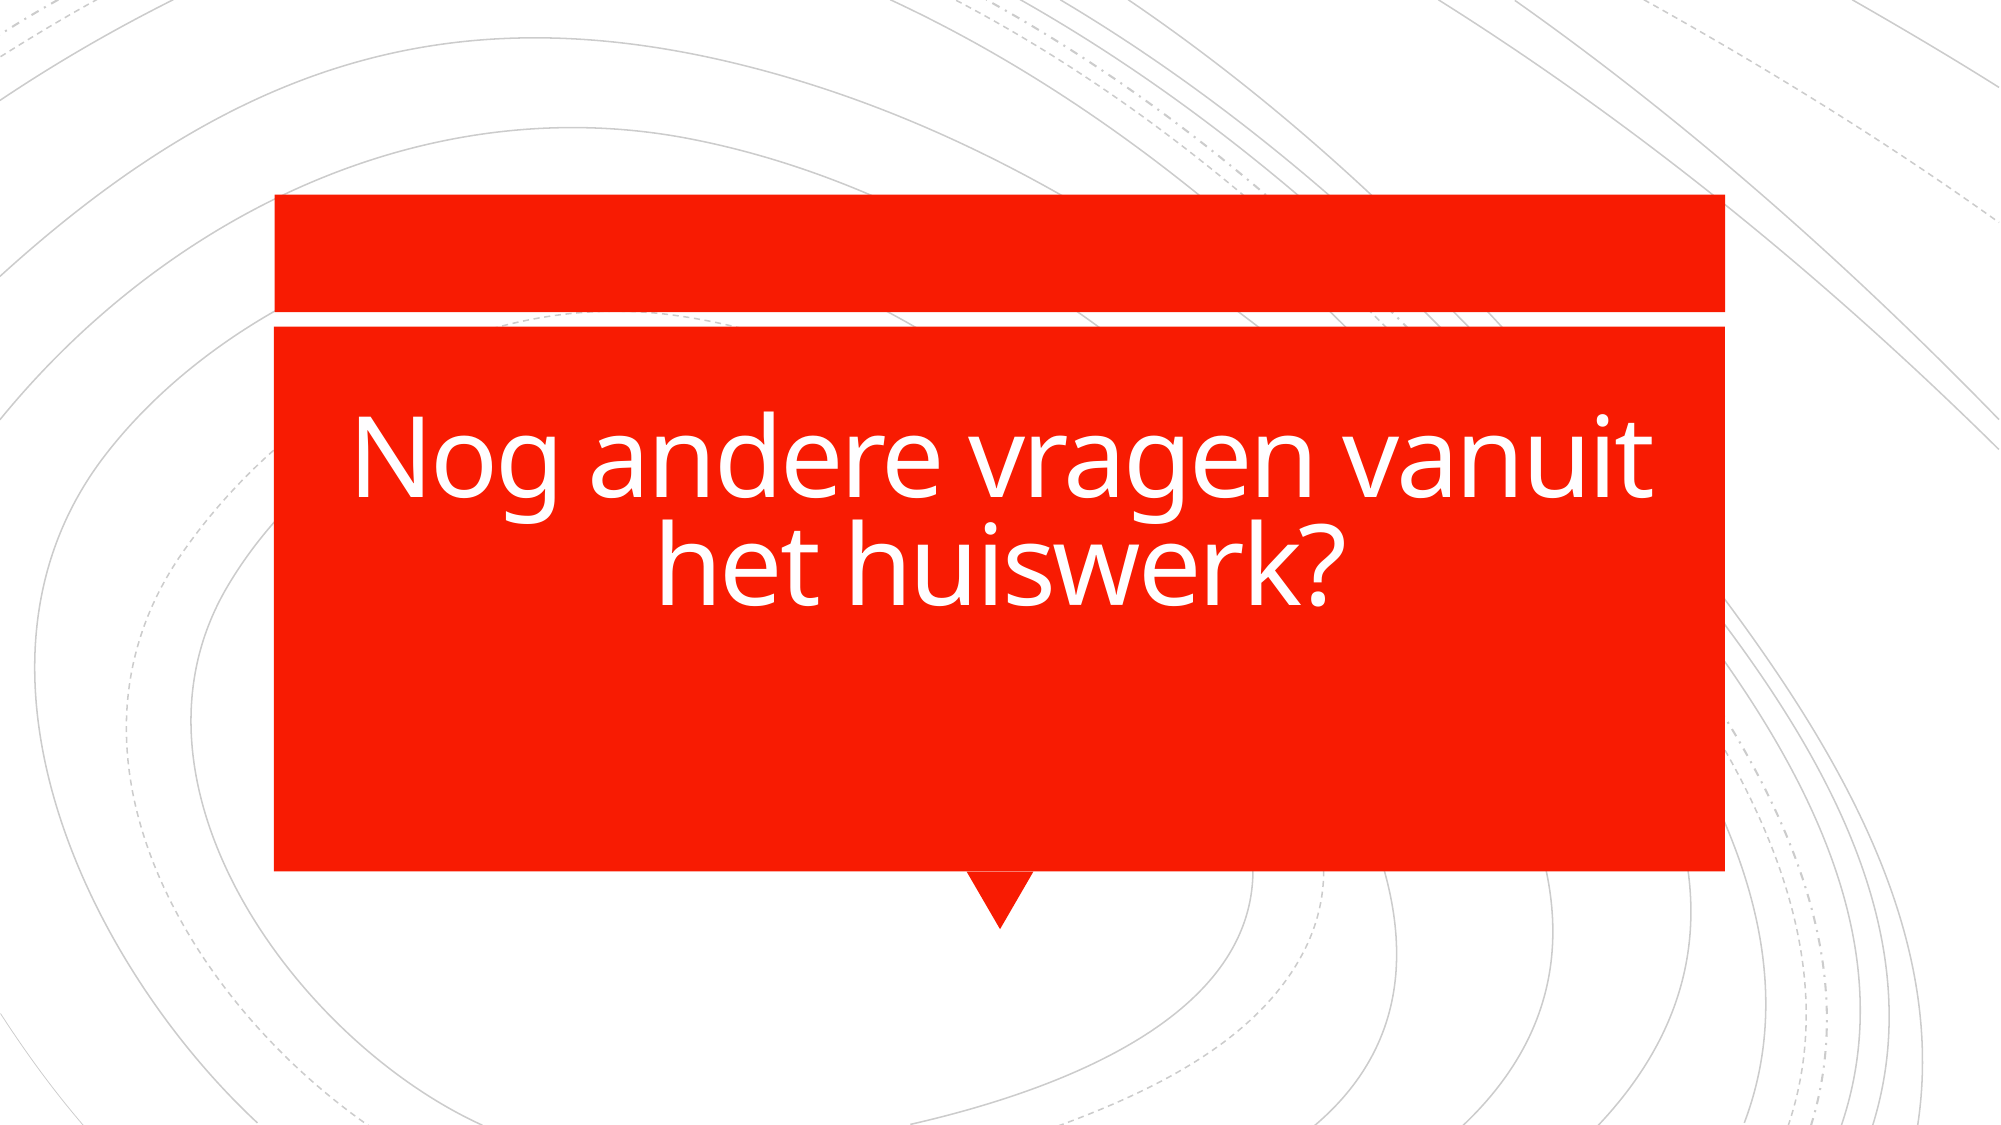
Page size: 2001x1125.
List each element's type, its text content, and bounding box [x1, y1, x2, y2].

title Nog andere vragen vanuit het huiswerk? [288, 340, 1713, 628]
